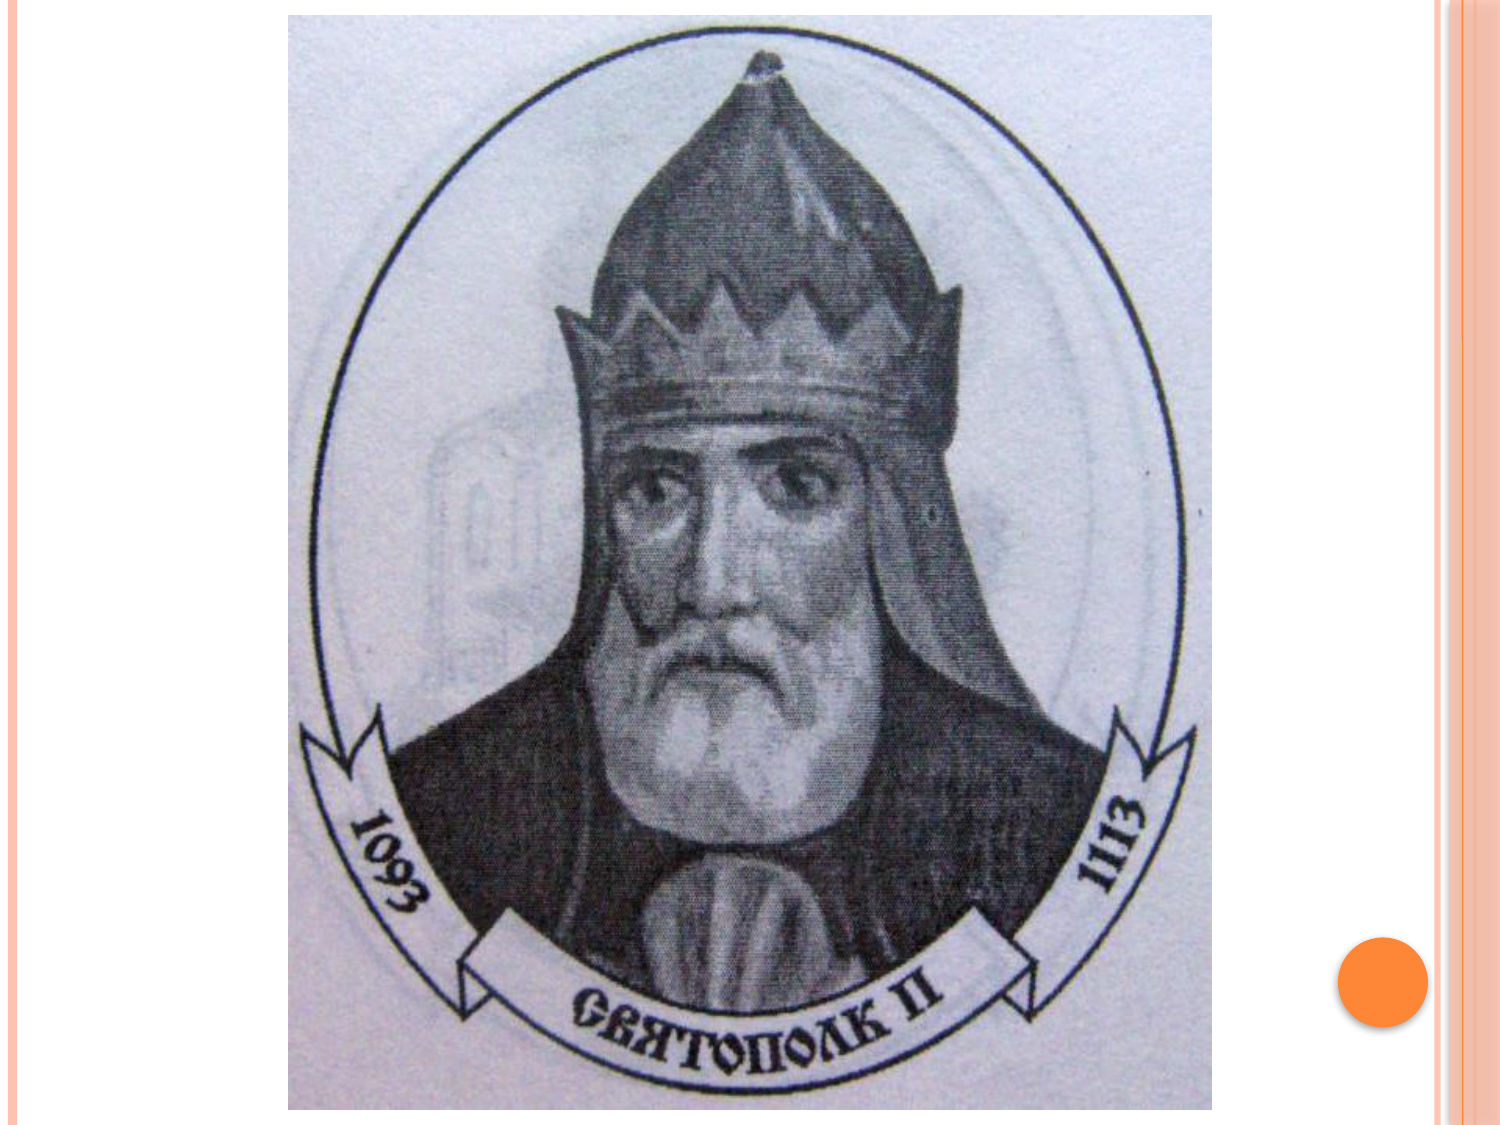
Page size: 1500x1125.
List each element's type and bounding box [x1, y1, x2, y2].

picture [287, 15, 1213, 1110]
